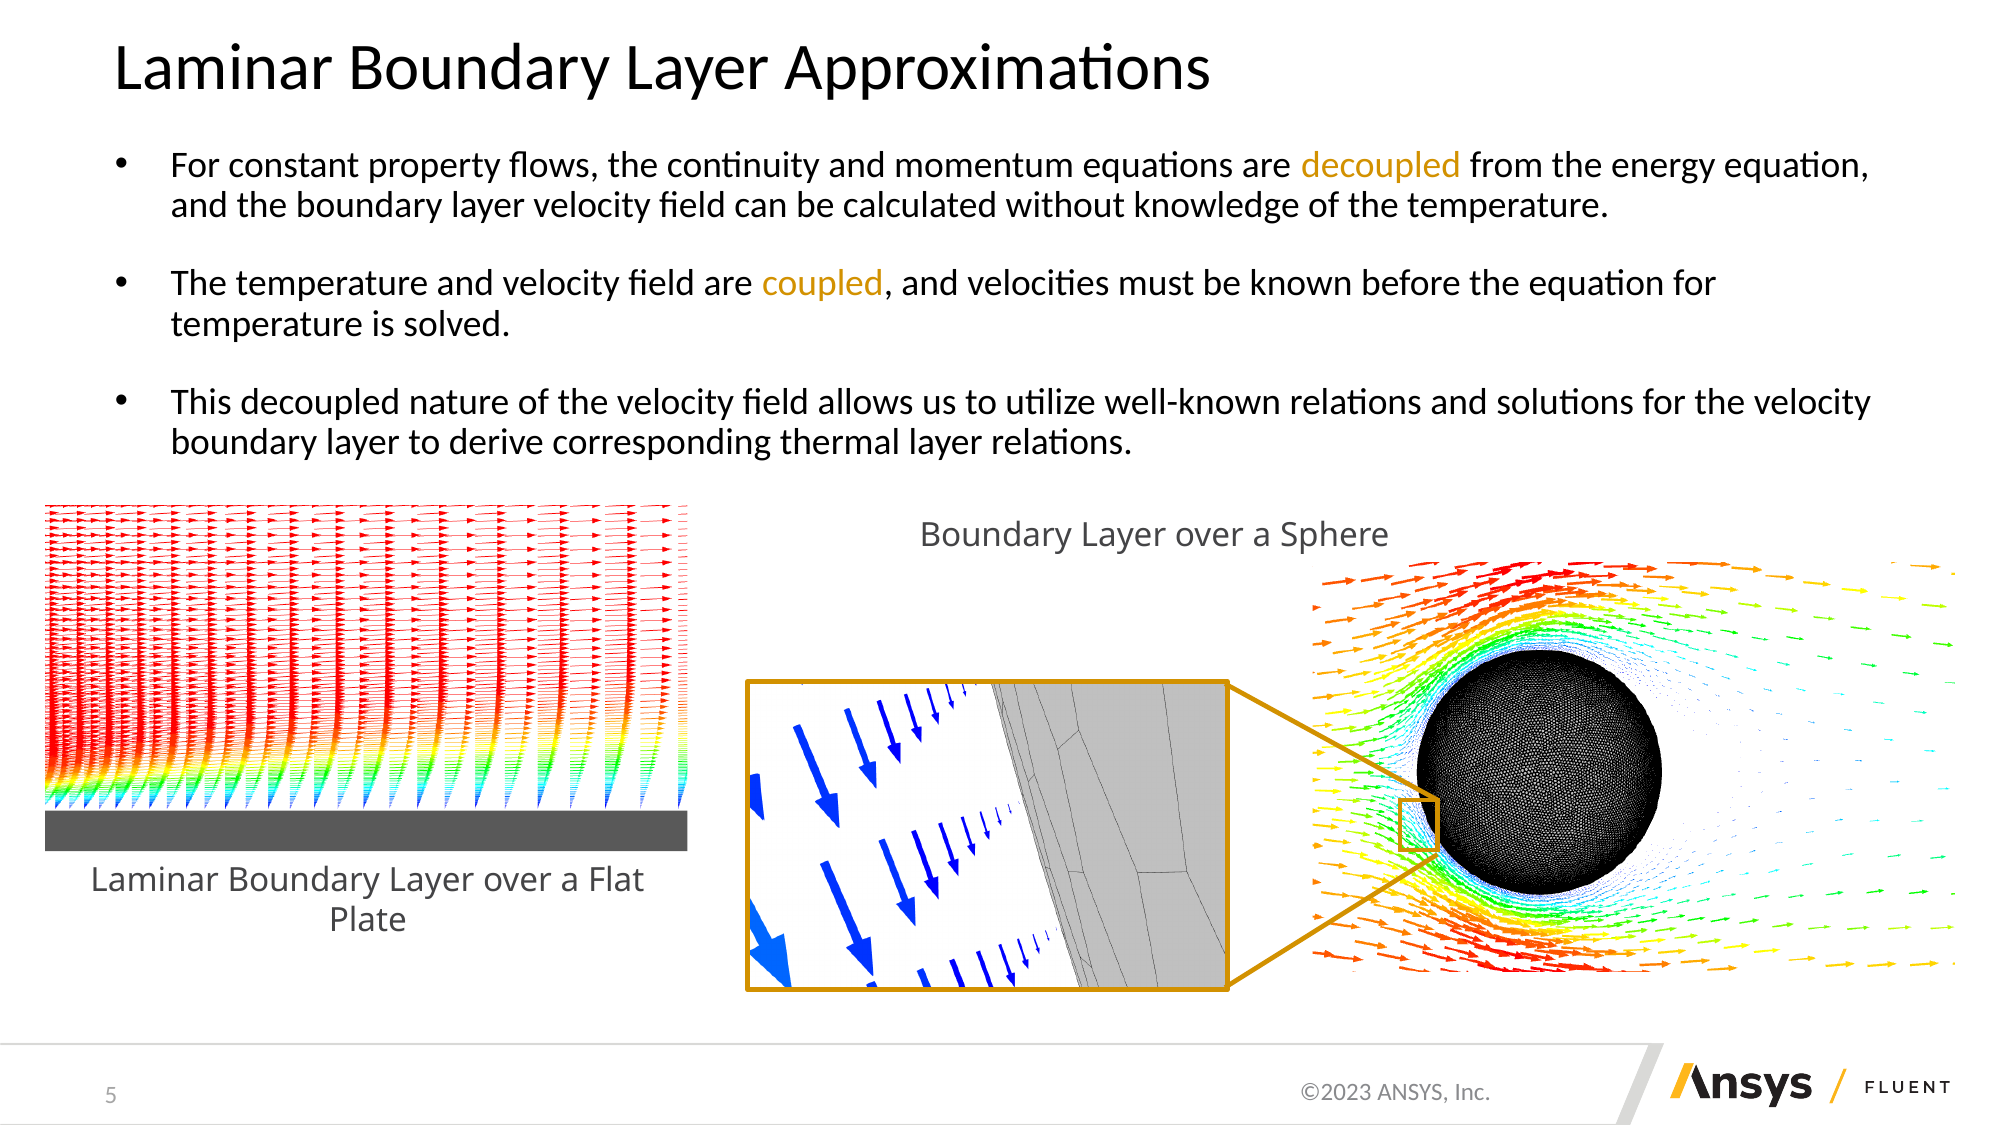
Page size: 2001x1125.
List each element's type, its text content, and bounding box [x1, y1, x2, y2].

title Laminar Boundary Layer Approximations [99, 24, 1900, 137]
text_box Boundary Layer over a Sphere [832, 505, 1478, 561]
picture [0, 0, 2000, 1125]
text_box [1224, 683, 1438, 800]
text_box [1224, 854, 1438, 988]
text_box [44, 809, 688, 852]
list For constant property flows, the continuity and momentum equations are decoupled from the energy equation, and the boundary layer velocity field can be calculated without knowledge of the temperature. The temperature and velocity field are coupled, and velocities must be known before the equation for temperature is solved. This decoupled nature of the velocity field allows us to utilize well-known relations and solutions for the velocity boundary layer to derive corresponding thermal layer relations. [99, 137, 1900, 525]
slide_number 5 [89, 1073, 540, 1114]
text_box Laminar Boundary Layer over a Flat Plate [45, 851, 691, 946]
